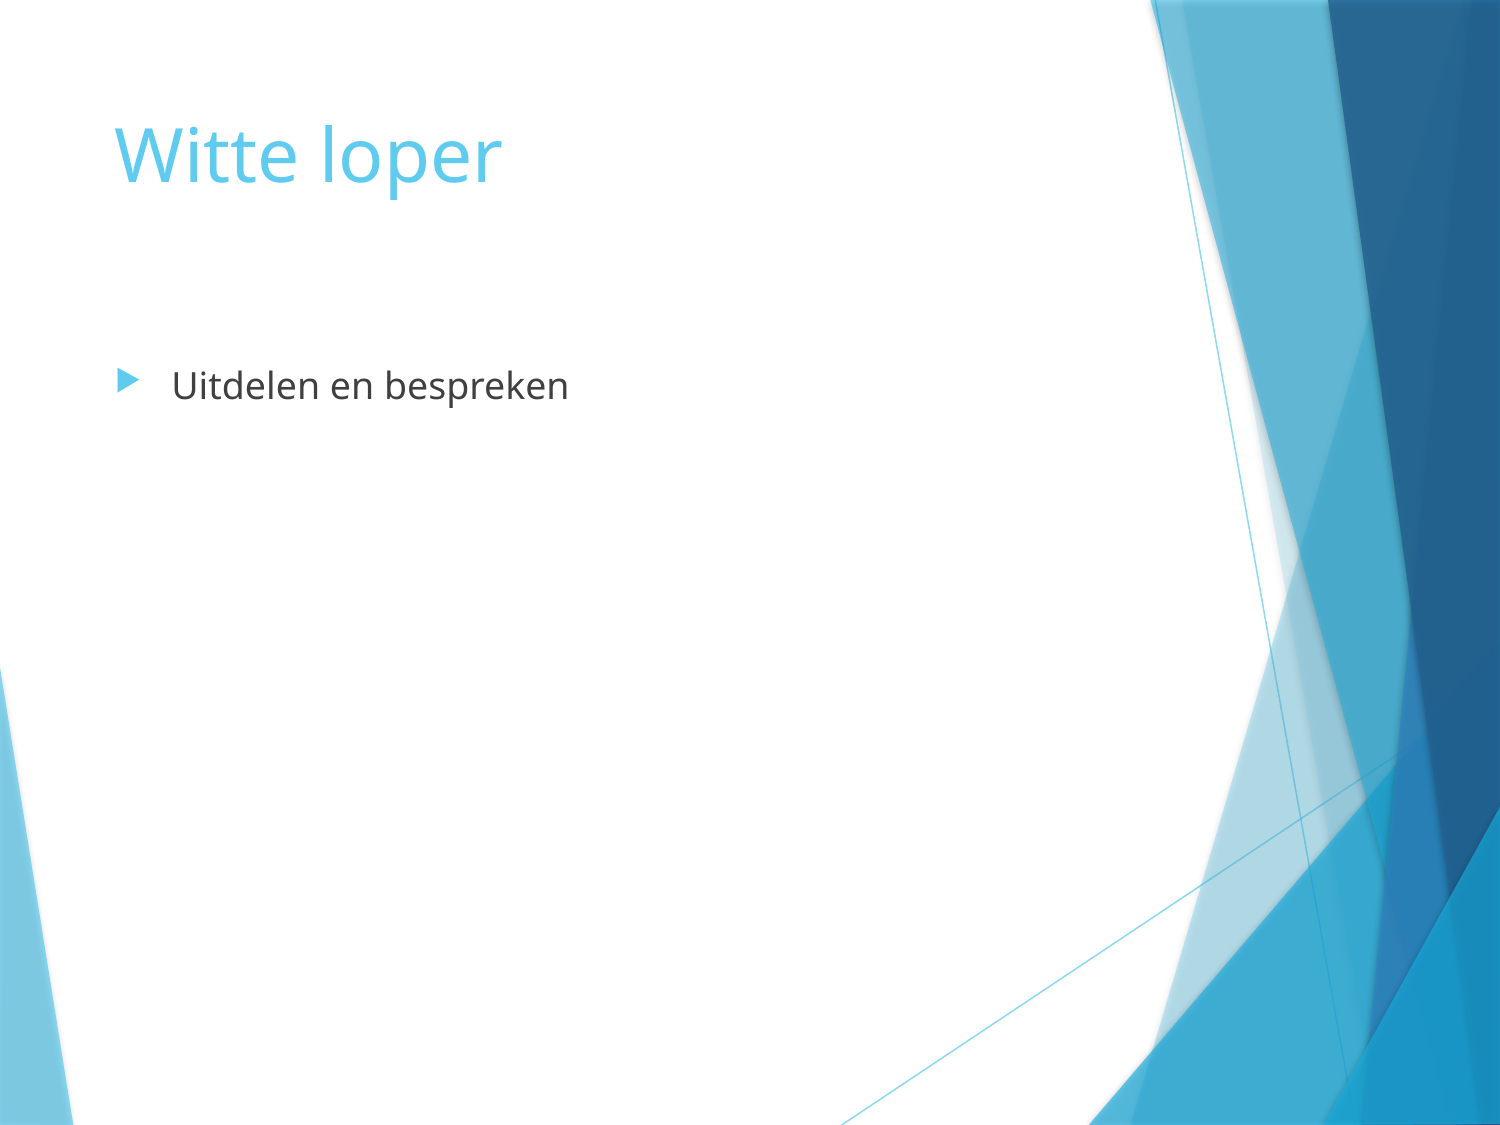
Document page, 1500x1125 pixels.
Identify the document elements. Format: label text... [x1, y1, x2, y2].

title Witte loper [99, 99, 1142, 317]
list Uitdelen en bespreken [99, 354, 1142, 992]
